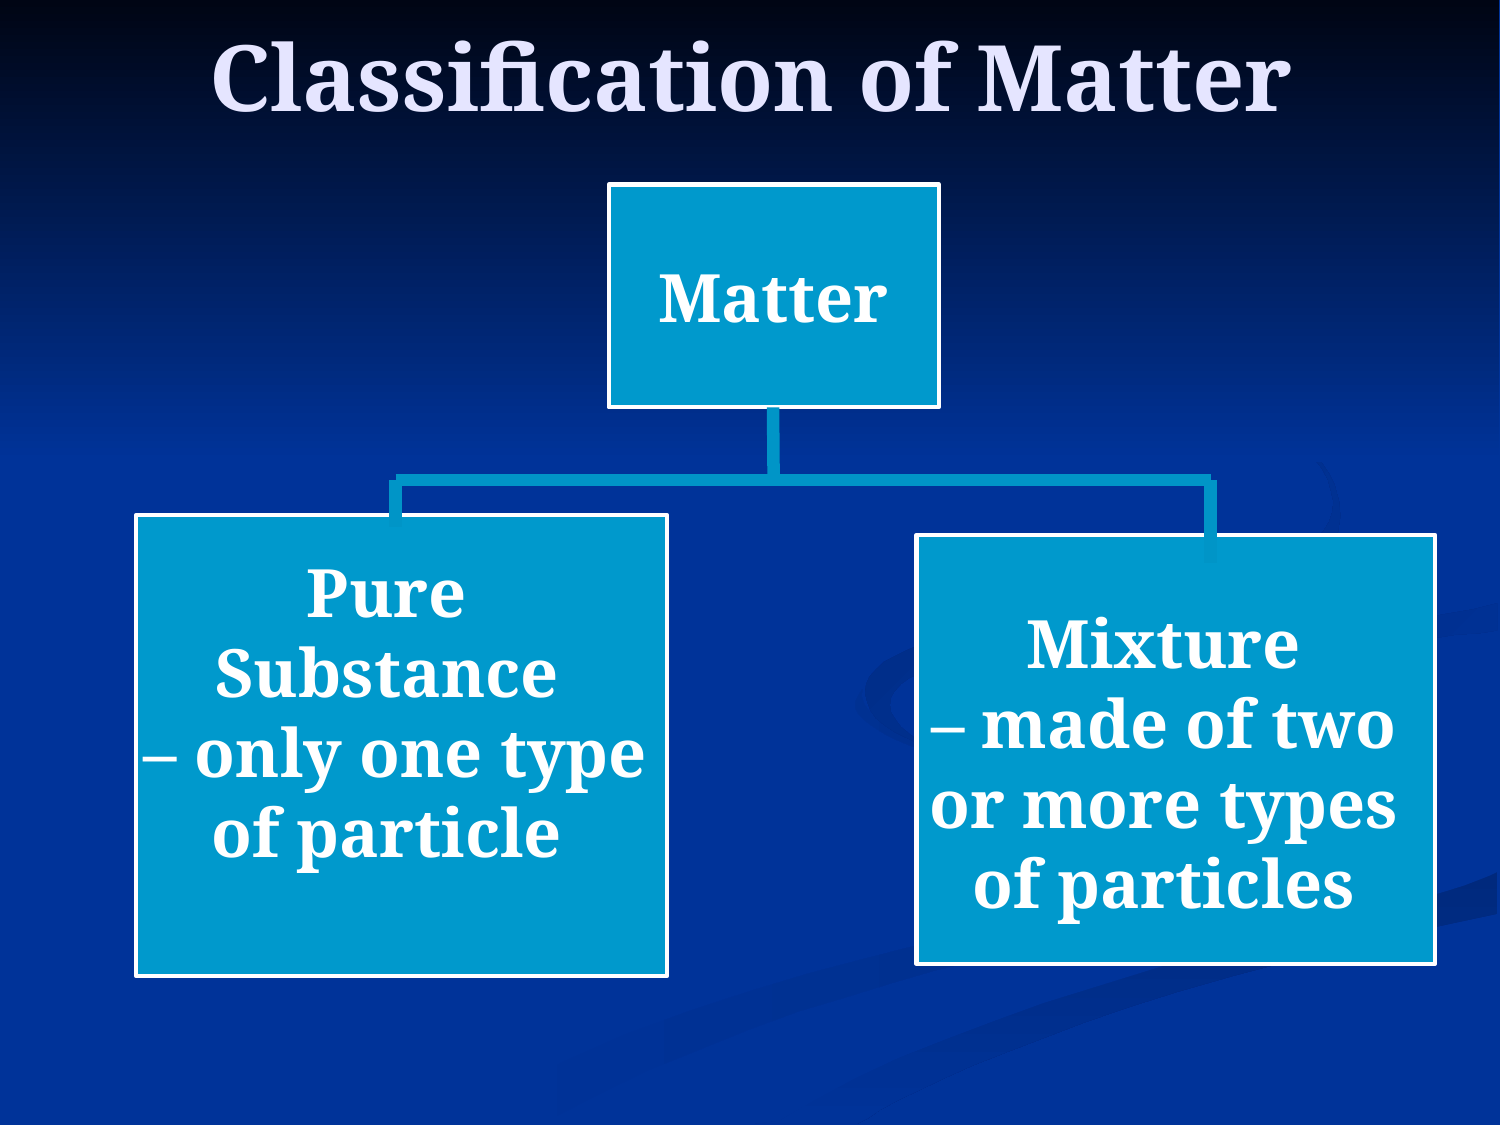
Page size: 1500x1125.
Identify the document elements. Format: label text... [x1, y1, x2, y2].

text_box Classification of Matter [76, 0, 1427, 149]
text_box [123, 184, 1436, 988]
